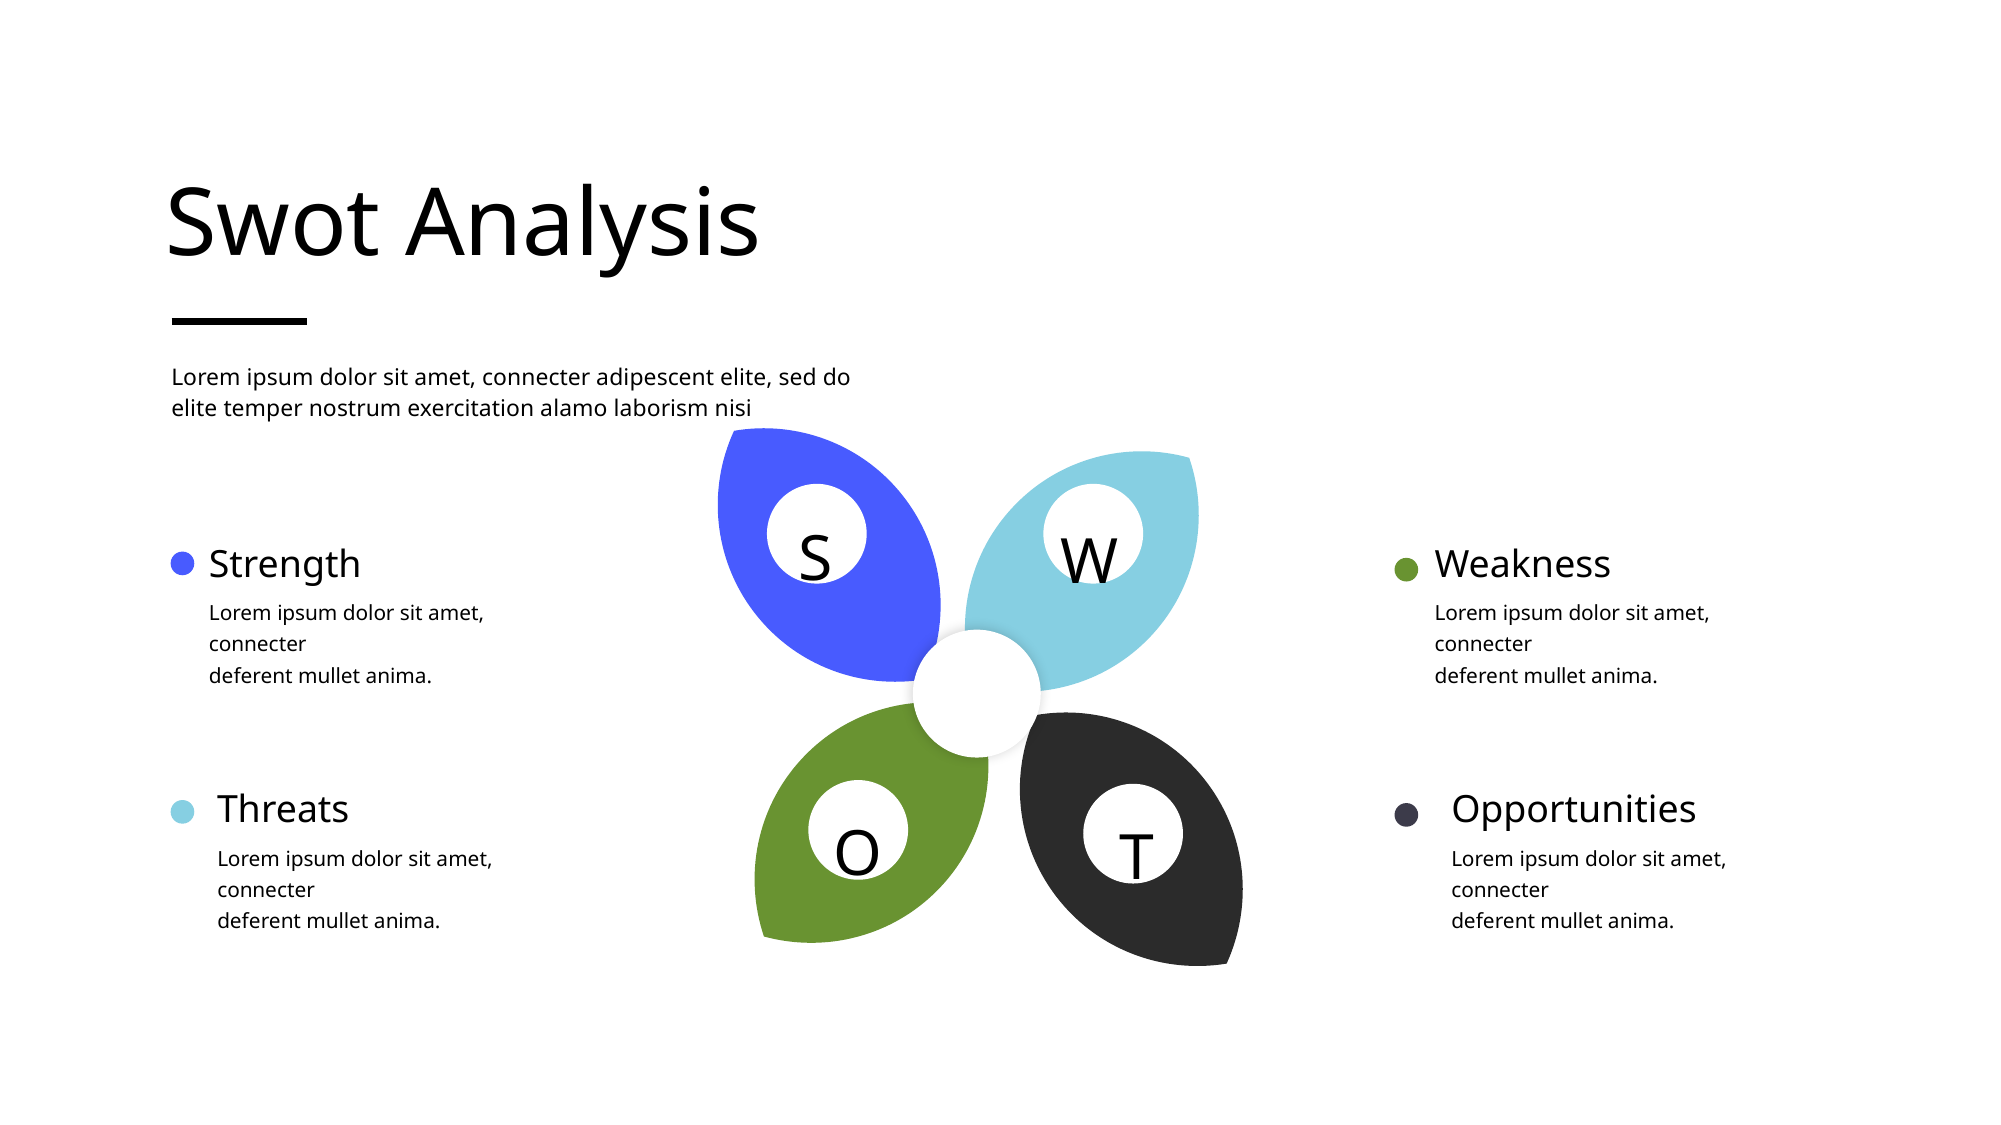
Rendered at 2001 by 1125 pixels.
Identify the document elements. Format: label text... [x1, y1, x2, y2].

text_box [169, 550, 196, 577]
text_box [754, 704, 989, 943]
text_box [1393, 556, 1420, 583]
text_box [1083, 738, 1183, 884]
text_box [1393, 801, 1420, 828]
text_box Lorem ipsum dolor sit amet, connecter deferent mullet anima. [194, 586, 575, 695]
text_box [808, 734, 909, 880]
text_box [717, 428, 941, 682]
text_box Lorem ipsum dolor sit amet, connecter deferent mullet anima. [1436, 831, 1817, 941]
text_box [1043, 442, 1144, 585]
text_box Lorem ipsum dolor sit amet, connecter deferent mullet anima. [202, 831, 583, 941]
text_box Lorem ipsum dolor sit amet, connecter deferent mullet anima. [1419, 586, 1800, 695]
text_box Opportunities [1436, 779, 1770, 831]
text_box [169, 798, 196, 825]
text_box [911, 628, 1042, 759]
text_box Strength [194, 533, 527, 586]
text_box Threats [202, 779, 536, 831]
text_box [766, 439, 867, 584]
text_box Lorem ipsum dolor sit amet, connecter adipescent elite, sed do elite temper nostrum exercitation alamo laborism nisi [156, 351, 898, 429]
text_box Swot Analysis [150, 172, 1163, 282]
text_box Weakness [1419, 533, 1753, 586]
text_box [965, 451, 1199, 690]
text_box [1019, 712, 1243, 966]
